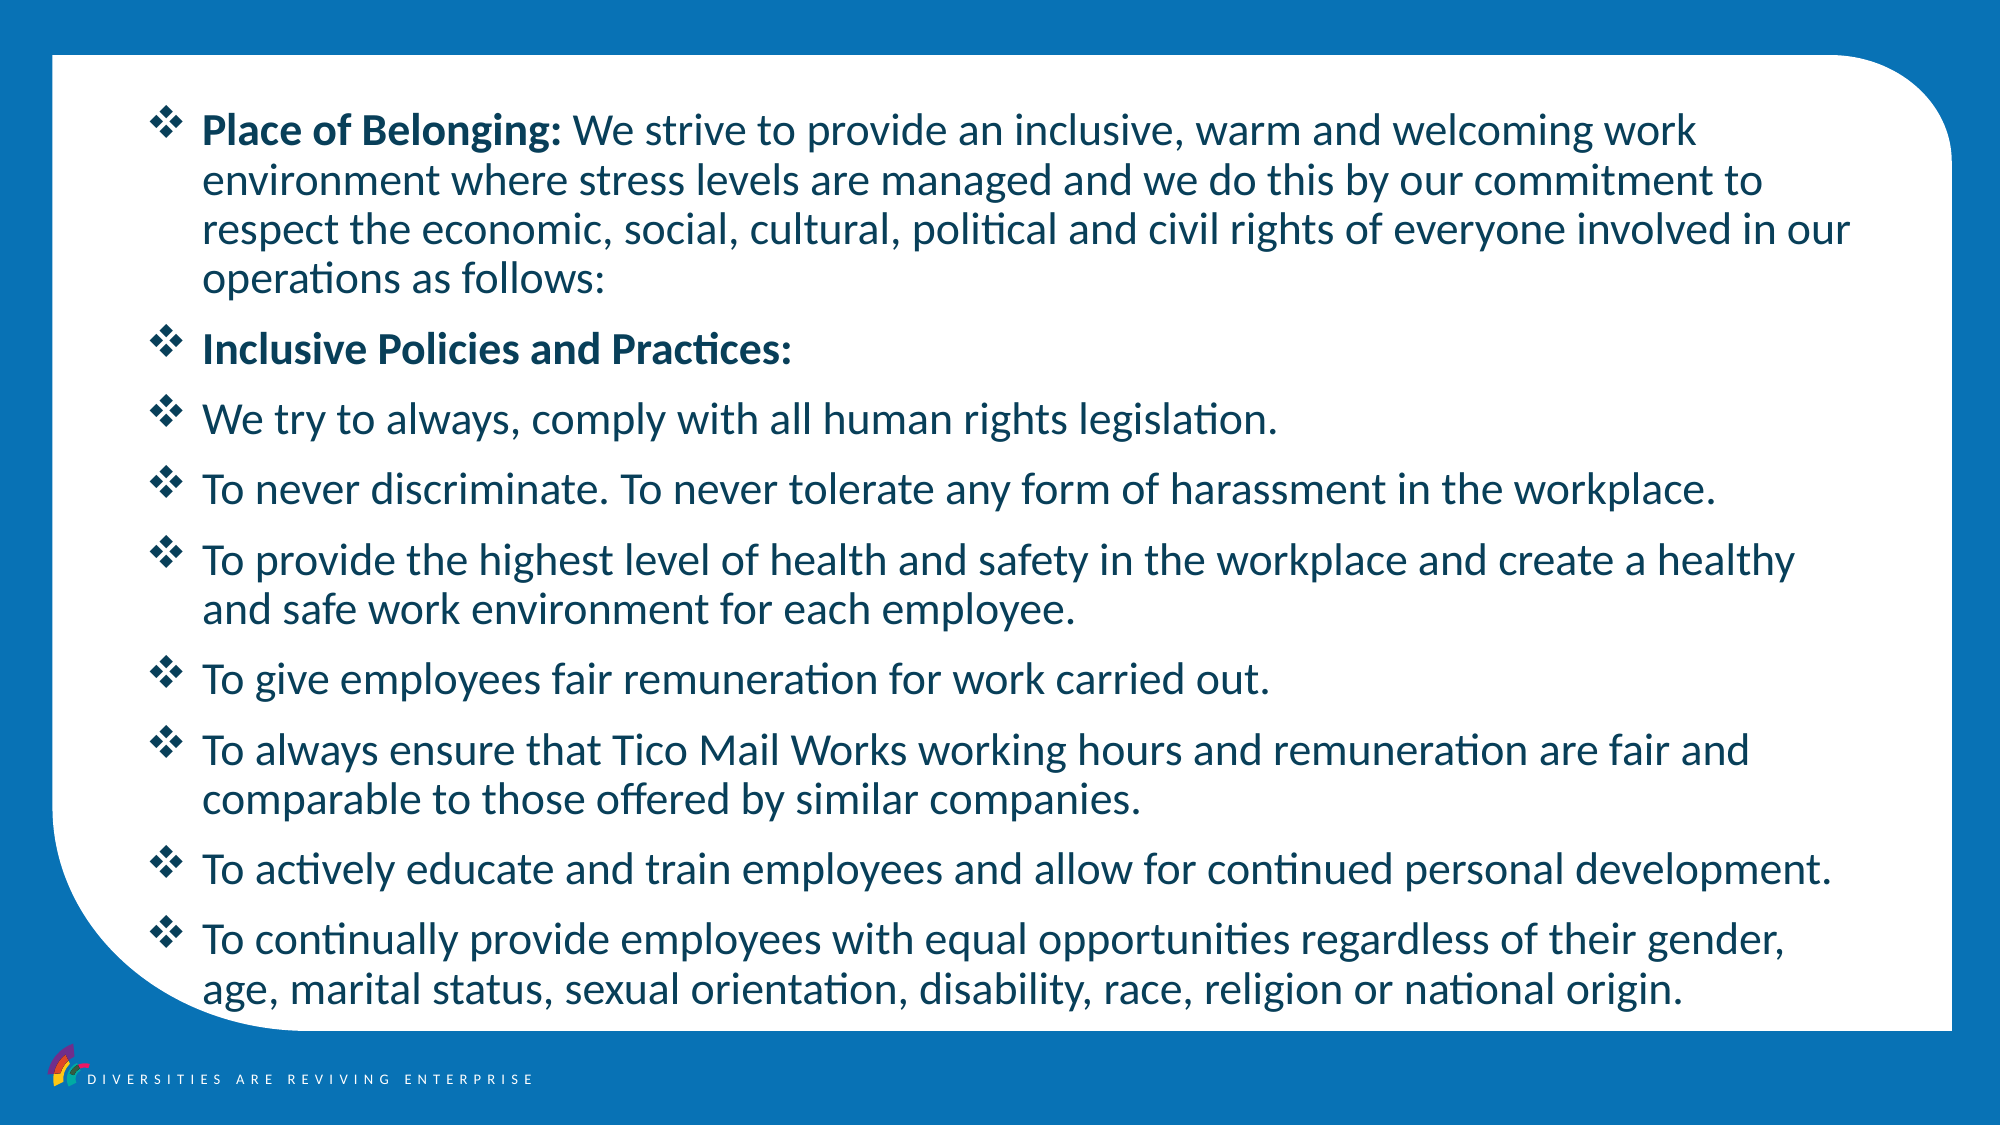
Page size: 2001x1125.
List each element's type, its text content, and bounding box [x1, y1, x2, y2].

list Place of Belonging: We strive to provide an inclusive, warm and welcoming work environment where stress levels are managed and we do this by our commitment to respect the economic, social, cultural, political and civil rights of everyone involved in our operations as follows: Inclusive Policies and Practices: We try to always, comply with all human rights legislation. To never discriminate. To never tolerate any form of harassment in the workplace. To provide the highest level of health and safety in the workplace and create a healthy and safe work environment for each employee. To give employees fair remuneration for work carried out. To always ensure that Tico Mail Works working hours and remuneration are fair and comparable to those offered by similar companies. To actively educate and train employees and allow for continued personal development. To continually provide employees with equal opportunities regardless of their gender, age, marital status, sexual orientation, disability, race, religion or national origin. [130, 98, 1869, 731]
